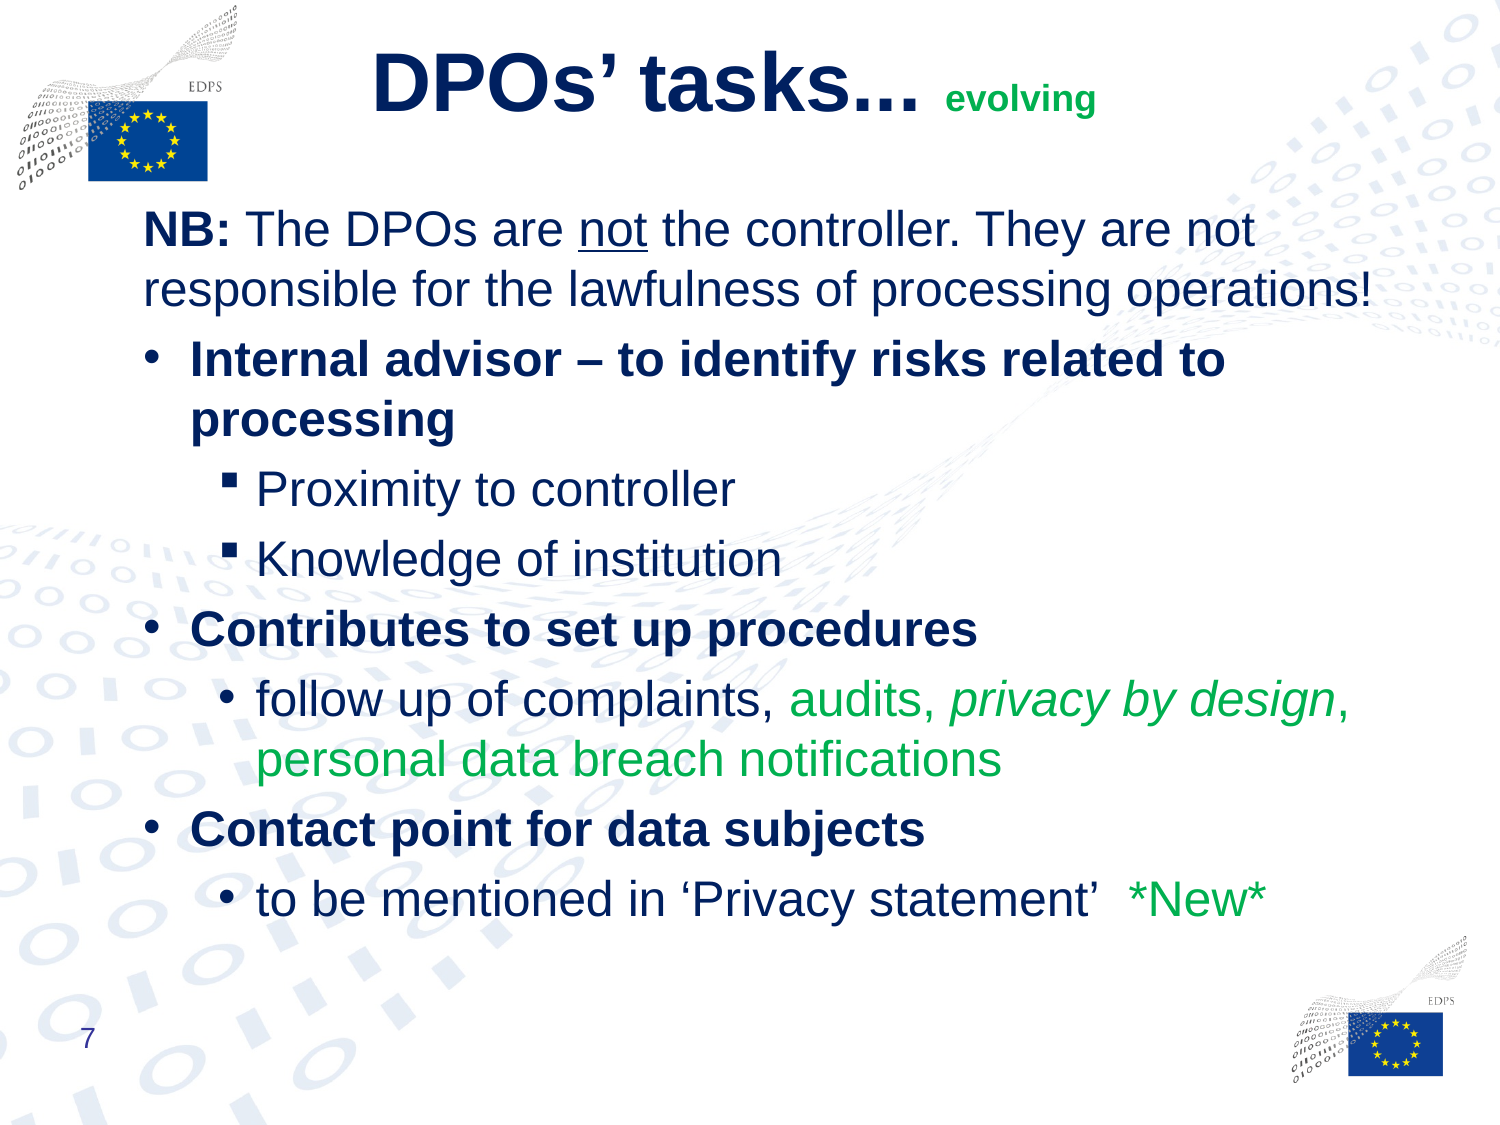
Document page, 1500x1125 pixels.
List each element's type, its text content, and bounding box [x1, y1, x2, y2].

title DPOs’ tasks... evolving [241, 20, 1439, 175]
picture [0, 0, 1500, 1125]
list NB: The DPOs are not the controller. They are not responsible for the lawfulness of processing operations! Internal advisor – to identify risks related to processing Proximity to controller Knowledge of institution Contributes to set up procedures follow up of complaints, audits, privacy by design, personal data breach notifications Contact point for data subjects to be mentioned in ‘Privacy statement’ *New* [53, 189, 1436, 988]
slide_number 7 [64, 1011, 415, 1090]
